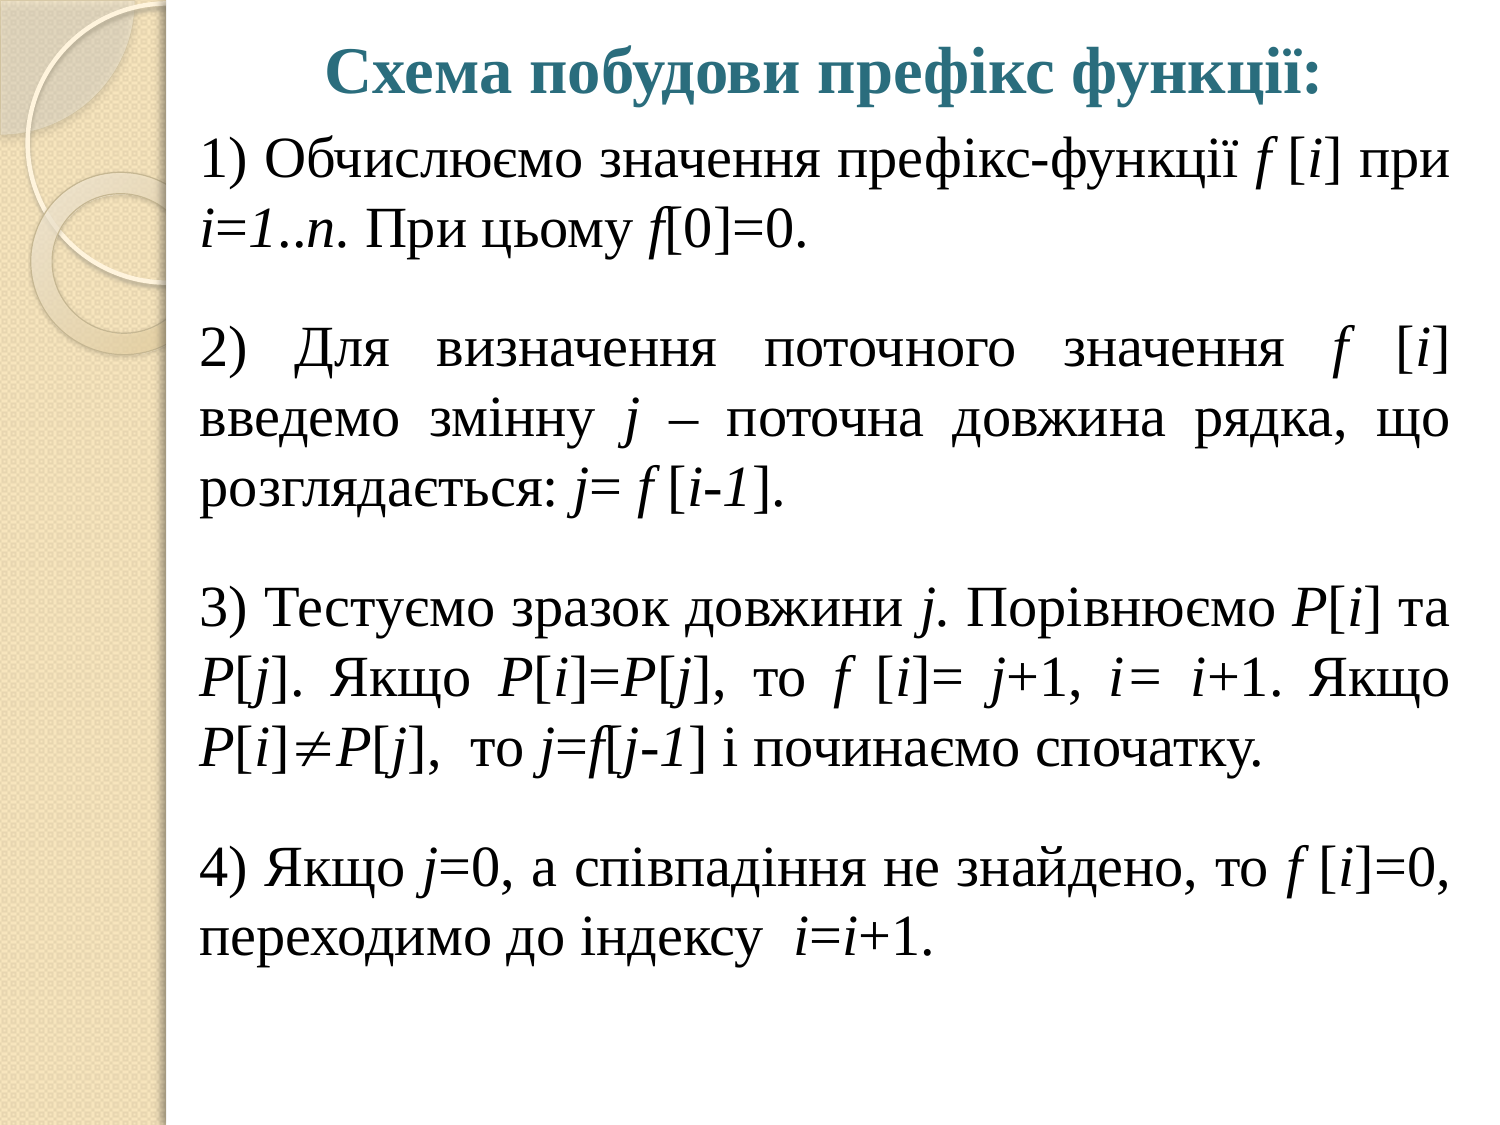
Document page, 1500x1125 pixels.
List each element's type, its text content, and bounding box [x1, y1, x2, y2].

list Схема побудови префікс функції: 1) Обчислюємо значення префікс-функції f [і] при і=1..n. При цьому f[0]=0. 2) Для визначення поточного значення f [і] введемо змінну j – поточна довжина рядка, що розглядається: j= f [і-1]. 3) Тестуємо зразок довжини j. Порівнюємо Р[і] та Р[j]. Якщо Р[і]=Р[j], то f [і]= j+1, і= і+1. Якщо Р[і]Р[j], то j=f[j-1] і починаємо спочатку. 4) Якщо j=0, а співпадіння не знайдено, то f [і]=0, переходимо до індексу і=і+1. [171, 19, 1466, 1071]
